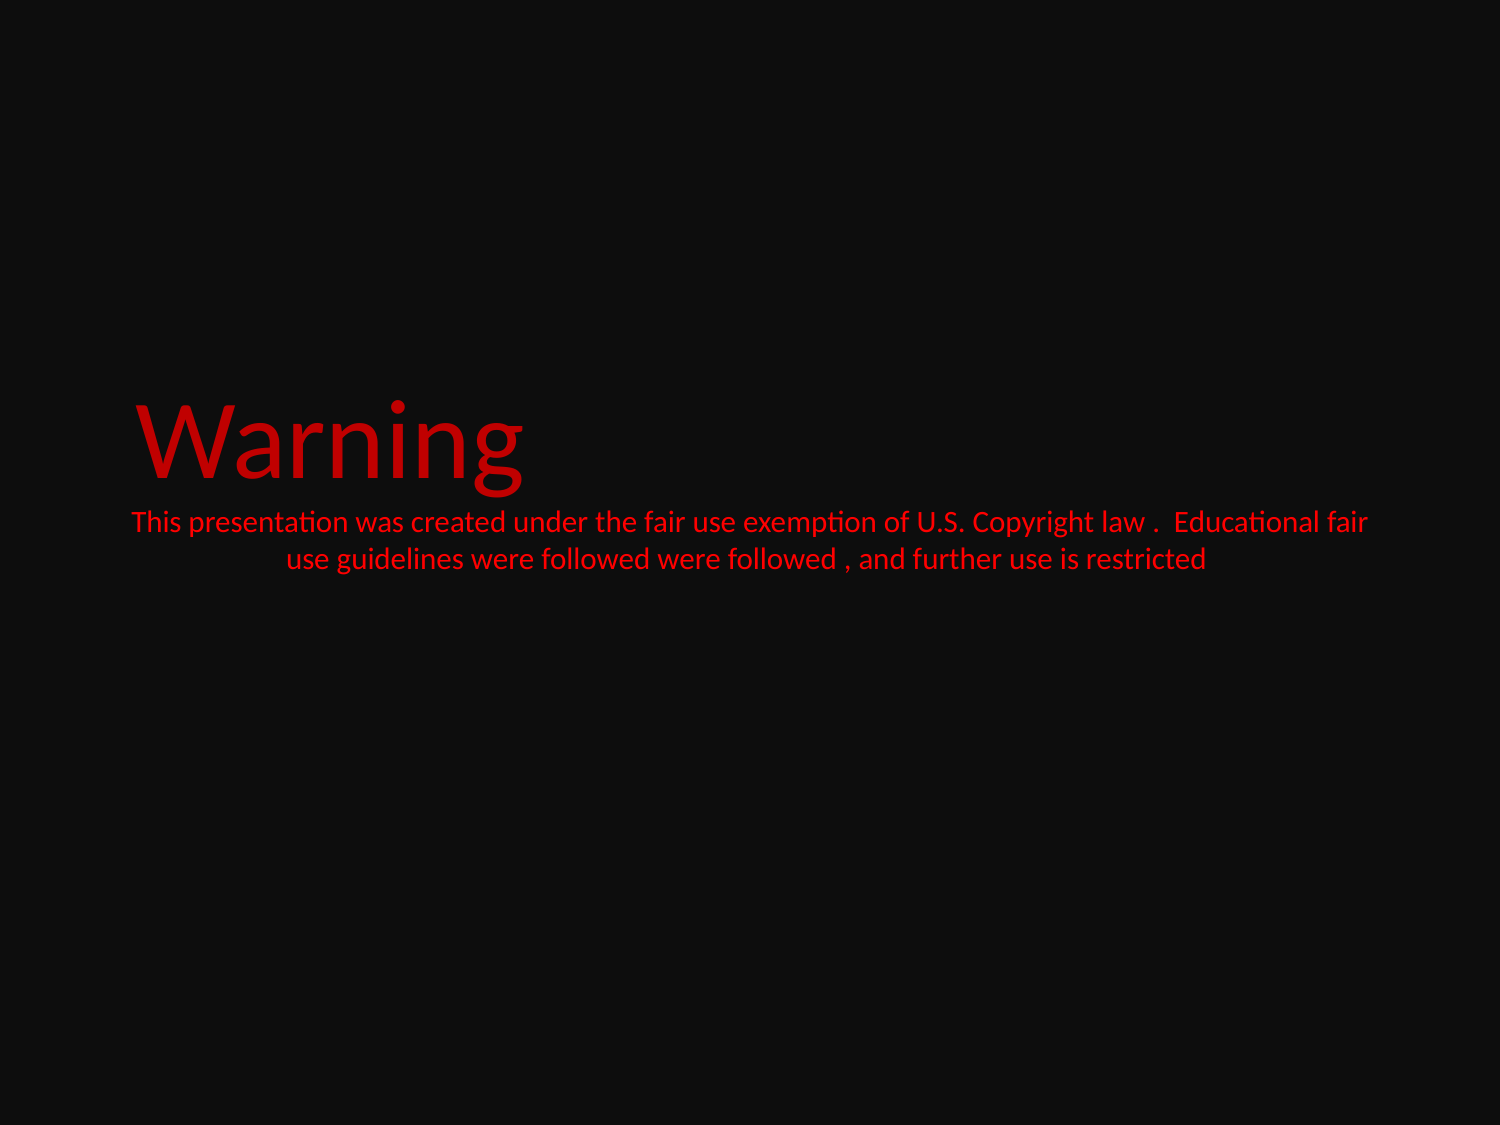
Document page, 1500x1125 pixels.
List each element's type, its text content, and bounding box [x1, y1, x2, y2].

title Warning This presentation was created under the fair use exemption of U.S. Copyright law . Educational fair use guidelines were followed were followed , and further use is restricted [112, 350, 1388, 592]
